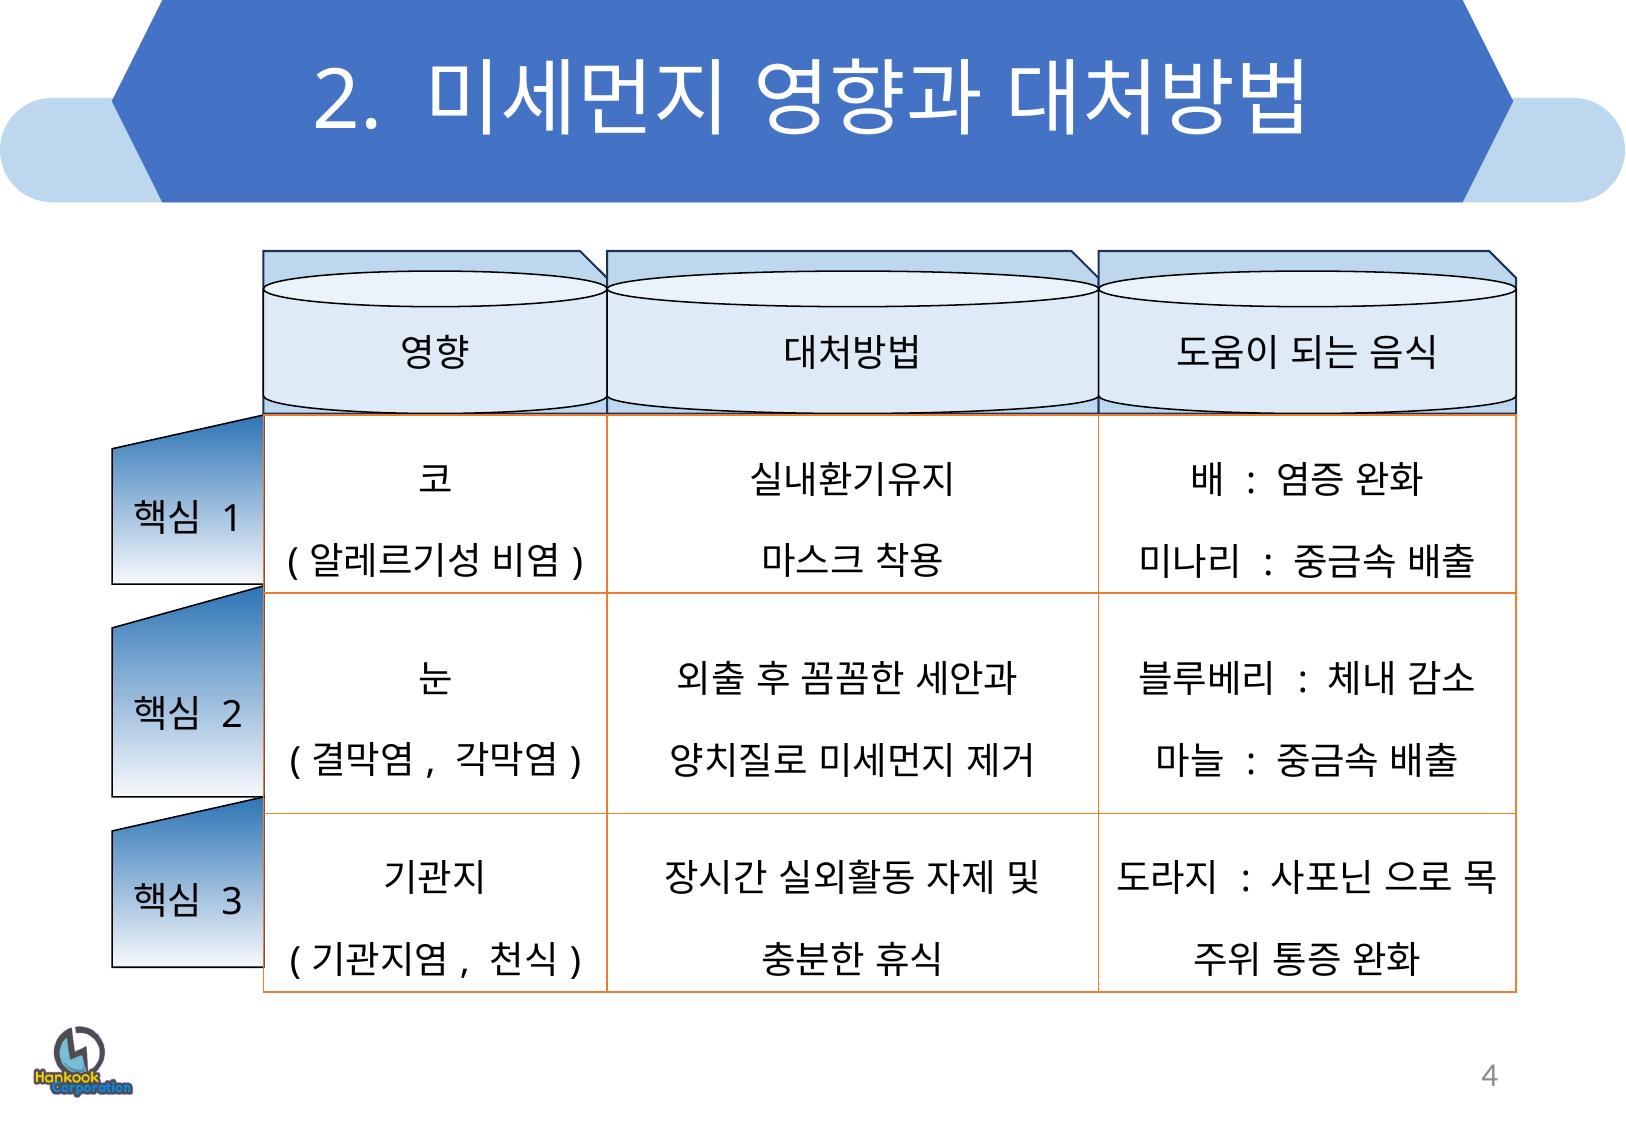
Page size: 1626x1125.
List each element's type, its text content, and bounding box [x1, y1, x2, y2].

text_box 대처방법 [606, 270, 1099, 414]
table_cell 도라지 : 사포닌 으로 목 주위 통증 완화 [1099, 814, 1515, 991]
table_cell 기관지 (기관지염, 천식) [264, 814, 606, 991]
text_box [262, 397, 365, 414]
title 2. 미세먼지 영향과 대처방법 [0, 0, 1625, 203]
text_box 영향 [262, 270, 607, 414]
text_box [953, 400, 1097, 414]
text_box 도움이 되는 음식 [1097, 270, 1518, 414]
table_cell 눈 (결막염, 각막염) [264, 594, 606, 813]
slide_number 4 [1147, 1042, 1514, 1103]
text_box [262, 249, 606, 287]
text_box [606, 399, 753, 414]
text_box 핵심 3 [111, 796, 263, 969]
text_box [1392, 397, 1518, 415]
table_cell 외출 후 꼼꼼한 세안과 양치질로 미세먼지 제거 [608, 594, 1098, 813]
table_header 배 : 염증 완화 미나리 : 중금속 배출 [1099, 416, 1515, 592]
text_box [1097, 399, 1223, 414]
table_cell 장시간 실외활동 자제 및 충분한 휴식 [608, 814, 1098, 991]
table_header 코 (알레르기성 비염) [264, 416, 606, 592]
text_box 핵심 2 [111, 584, 263, 798]
text_box [505, 400, 606, 414]
text_box [1097, 249, 1518, 288]
text_box [606, 249, 1097, 286]
table_cell 블루베리 : 체내 감소 마늘 : 중금속 배출 [1099, 594, 1515, 813]
picture [24, 1022, 143, 1106]
text_box 핵심 1 [111, 414, 263, 586]
table_header 실내환기유지 마스크 착용 [608, 416, 1098, 592]
